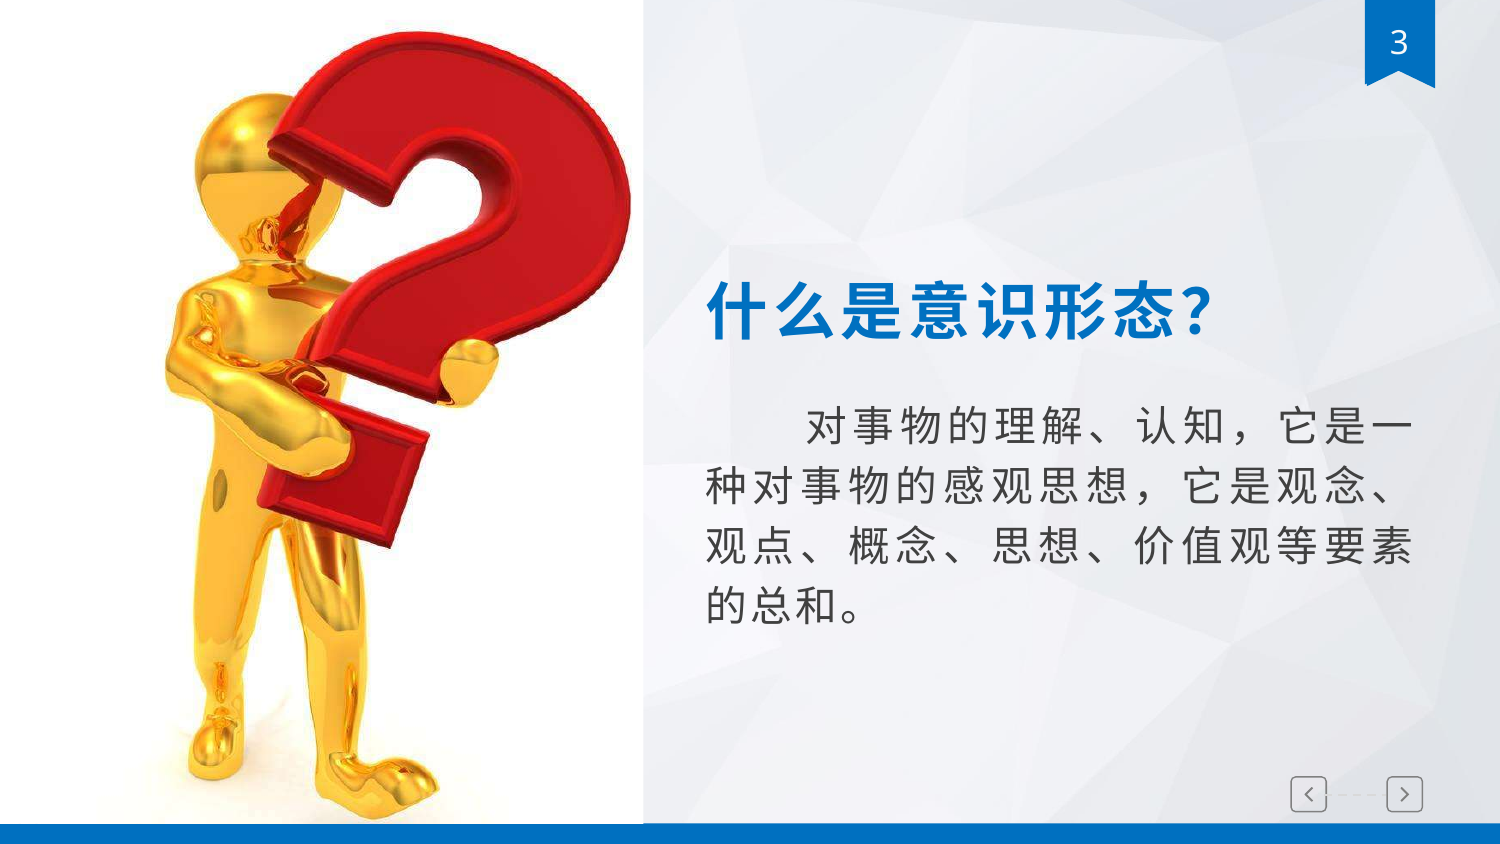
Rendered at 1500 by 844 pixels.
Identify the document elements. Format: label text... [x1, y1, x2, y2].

picture [0, 0, 1500, 824]
text_box 什么是意识形态？ [697, 255, 1425, 350]
text_box 对事物的理解、认知，它是一种对事物的感观思想，它是观念、观点、概念、思想、价值观等要素的总和。 [697, 387, 1425, 556]
